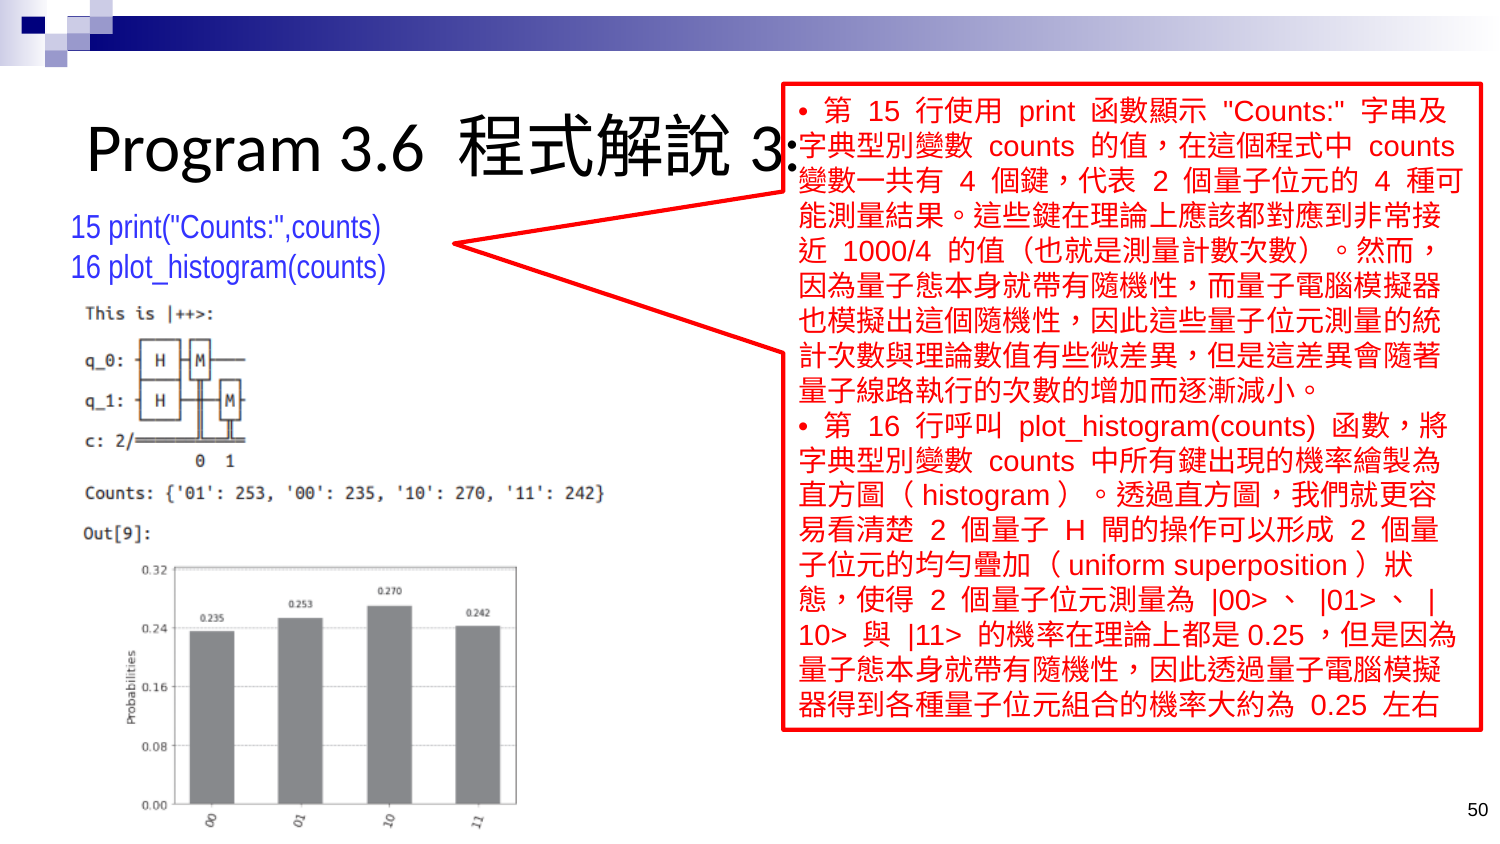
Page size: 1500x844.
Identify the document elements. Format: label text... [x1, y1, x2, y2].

picture [74, 293, 613, 843]
text_box 15 print("Counts:",counts) 16 plot_histogram(counts) [55, 197, 728, 293]
text_box • 第 15 行使用 print 函數顯示 "Counts:" 字串及字典型別變數 counts 的值，在這個程式中 counts 變數一共有 4 個鍵，代表 2 個量子位元的 4 種可能測量結果。這些鍵在理論上應該都對應到非常接近 1000/4 的值（也就是測量計數次數）。然而，因為量子態本身就帶有隨機性，而量子電腦模擬器也模擬出這個隨機性，因此這些量子位元測量的統計次數與理論數值有些微差異，但是這差異會隨著量子線路執行的次數的增加而逐漸減小。 • 第 16 行呼叫 plot_histogram(counts) 函數，將字典型別變數 counts 中所有鍵出現的機率繪製為直方圖（histogram）。透過直方圖，我們就更容易看清楚 2 個量子 H 閘的操作可以形成 2 個量子位元的均勻疊加（uniform superposition）狀態，使得 2 個量子位元測量為 |00>、 |01>、 |10> 與 |11> 的機率在理論上都是0.25，但是因為量子態本身就帶有隨機性，因此透過量子電腦模擬器得到各種量子位元組合的機率大約為 0.25 左右 [451, 81, 1484, 732]
slide_number 50 [1149, 796, 1500, 827]
title Program 3.6 程式解說3: [75, 59, 1425, 197]
